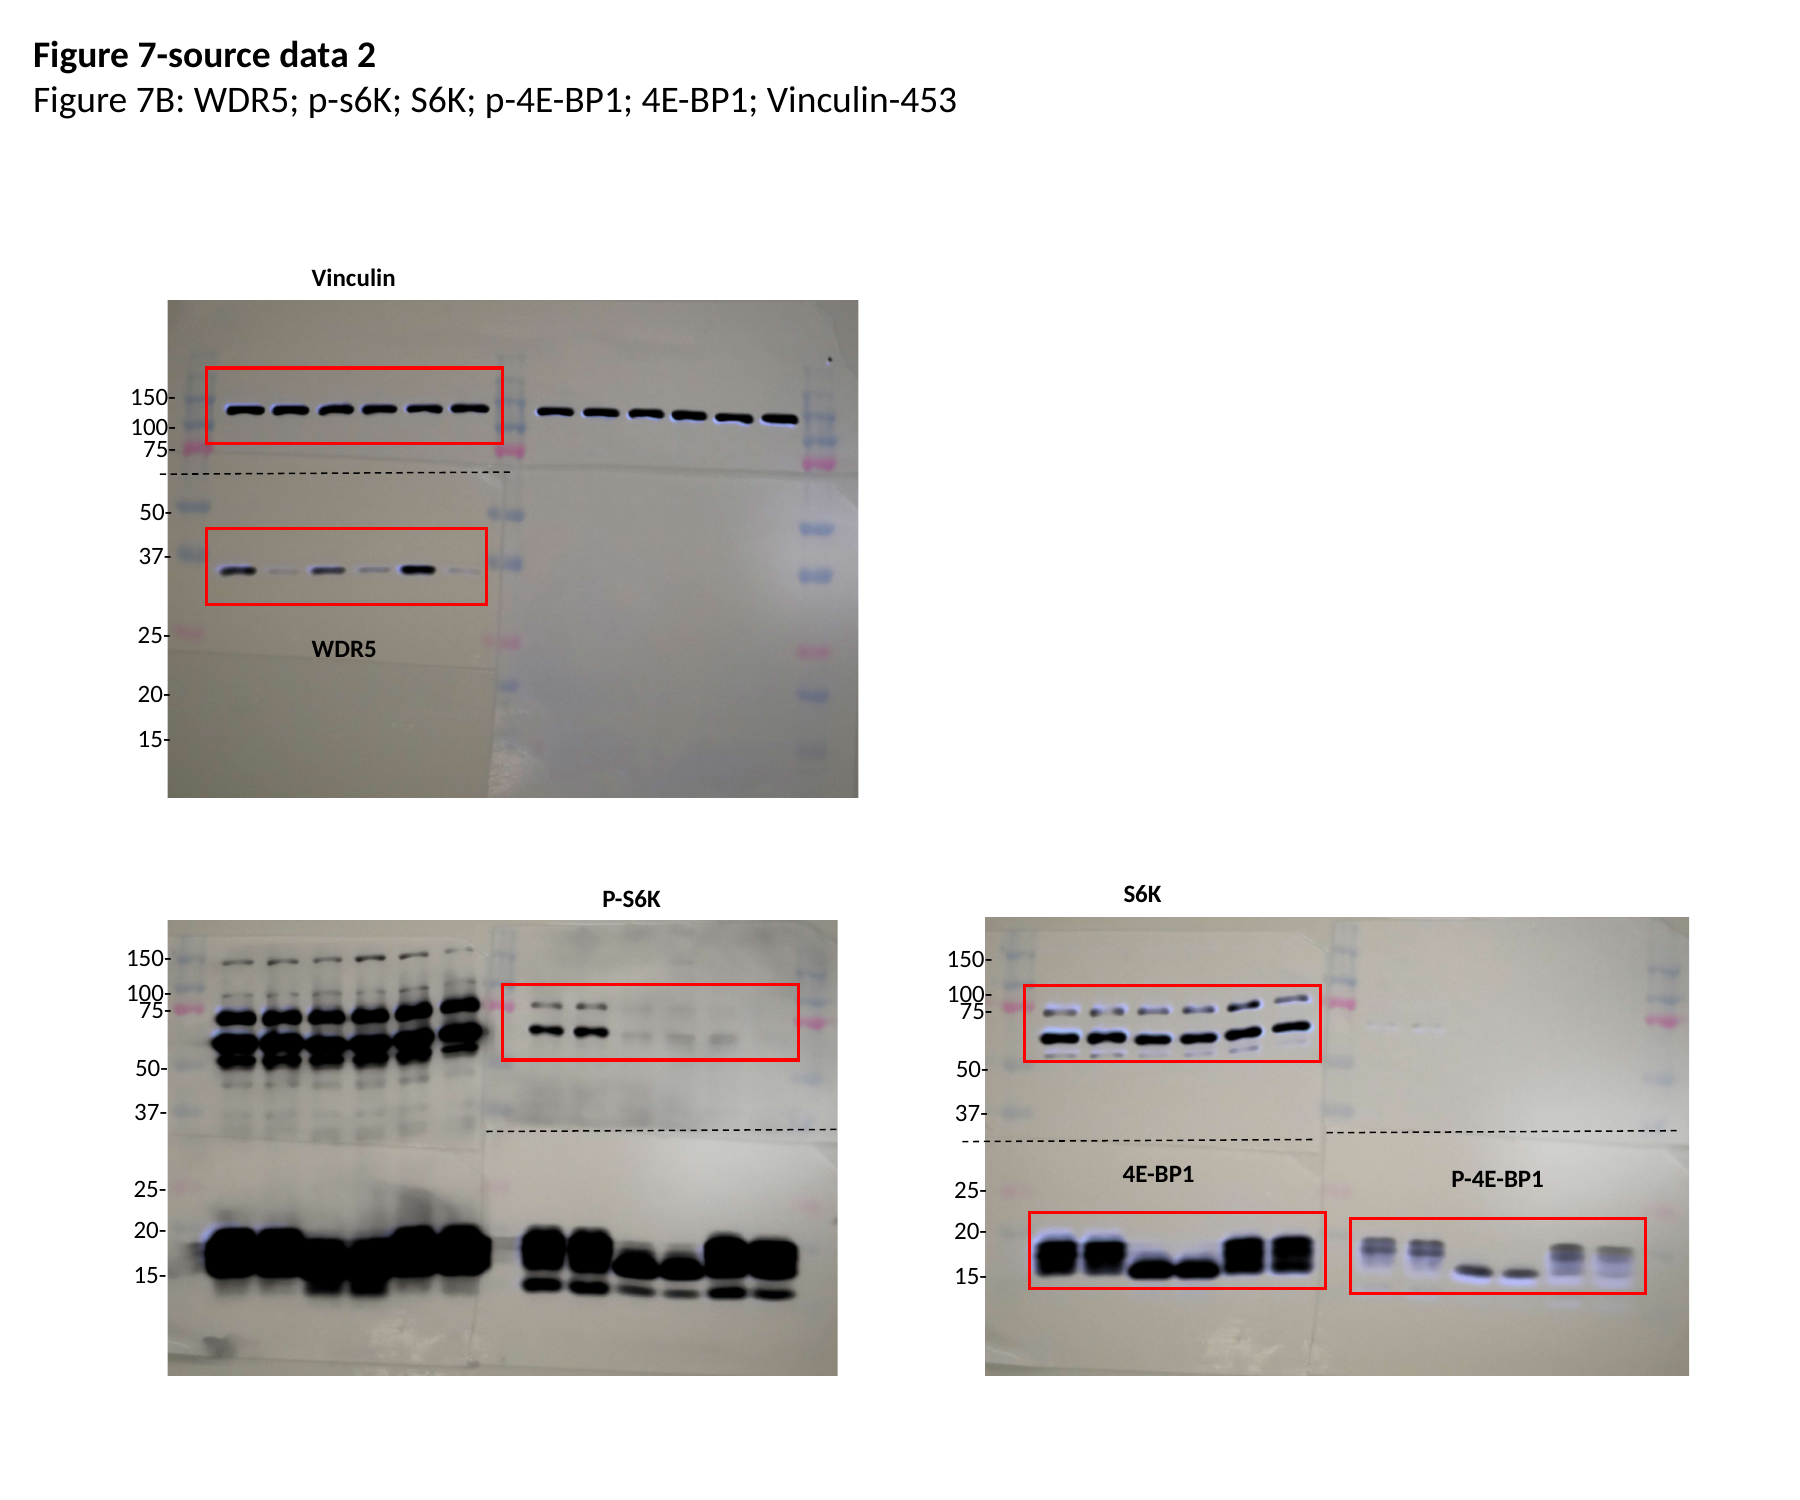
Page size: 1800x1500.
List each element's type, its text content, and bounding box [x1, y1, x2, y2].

text_box 150- [111, 934, 167, 968]
text_box 75- [128, 424, 167, 470]
text_box 50- [120, 1044, 167, 1088]
text_box 20- [118, 1205, 167, 1250]
text_box S6K [1108, 870, 1177, 916]
text_box 25- [939, 1166, 985, 1206]
text_box 20- [939, 1206, 985, 1251]
text_box 25- [118, 1165, 167, 1205]
text_box 37- [940, 1089, 985, 1134]
text_box 75- [944, 986, 985, 1032]
text_box Figure 7-source data 2 Figure 7B: WDR5; p-s6K; S6K; p-4E-BP1; 4E-BP1; Vinculin-453 [18, 23, 1009, 128]
text_box 15- [123, 714, 167, 760]
text_box 100- [115, 403, 167, 448]
text_box 150- [115, 373, 167, 403]
text_box 75- [124, 985, 167, 1031]
text_box 150- [931, 935, 985, 980]
text_box 37- [119, 1088, 167, 1133]
picture [167, 920, 838, 1376]
text_box 20- [123, 670, 167, 714]
text_box 25- [123, 611, 167, 656]
text_box 50- [124, 487, 167, 531]
picture [985, 917, 1690, 1376]
text_box 15- [939, 1251, 985, 1297]
text_box 37- [123, 531, 167, 577]
text_box Vinculin [296, 254, 412, 299]
text_box 100- [111, 968, 167, 1014]
picture [167, 300, 859, 798]
text_box 50- [940, 1045, 985, 1089]
text_box P-S6K [587, 875, 677, 920]
text_box 100- [932, 969, 985, 1015]
text_box 15- [118, 1250, 167, 1296]
